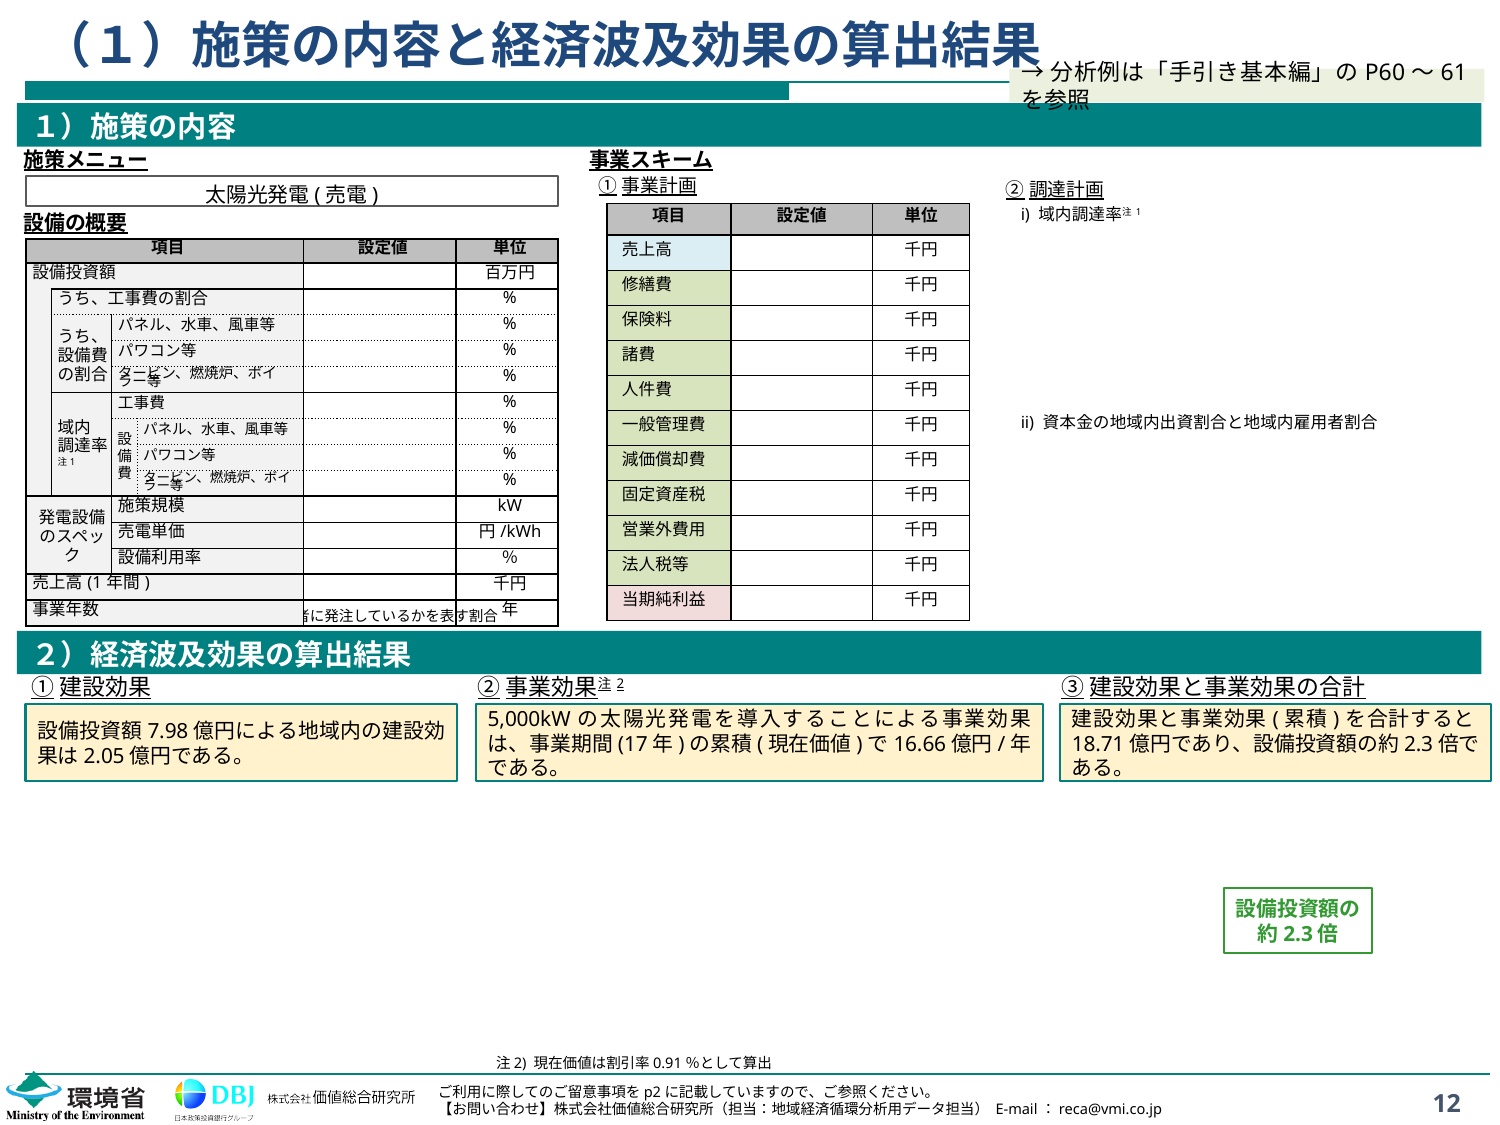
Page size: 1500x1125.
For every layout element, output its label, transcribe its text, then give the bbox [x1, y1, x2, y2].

picture [171, 1075, 419, 1125]
table_cell 千円 [873, 516, 969, 550]
table_cell [732, 411, 872, 445]
table_header 単位 [873, 204, 969, 234]
slide_number 12 [1393, 1079, 1500, 1122]
table_cell [732, 376, 872, 410]
table_cell 千円 [457, 575, 557, 599]
table_header 単位 [457, 240, 557, 262]
table_cell 工事費 [112, 393, 303, 418]
table_cell % [457, 470, 557, 495]
table_cell 人件費 [608, 376, 730, 410]
table_cell 諸費 [608, 341, 730, 375]
text_box i) 域内調達率注1 [1020, 203, 1169, 224]
table_cell [304, 523, 455, 548]
table_cell 設備利用率 [112, 549, 303, 573]
table_cell 修繕費 [608, 271, 730, 305]
picture [2, 1071, 148, 1125]
table_cell [732, 551, 872, 585]
table_cell 千円 [873, 481, 969, 515]
table_header 設定値 [304, 240, 455, 262]
text_box 5,000kWの太陽光発電を導入することによる事業効果は、事業期間(17年)の累積(現在価値)で16.66億円/年である。 [475, 704, 1043, 781]
table_header 項目 [27, 240, 303, 262]
text_box ii) 資本金の地域内出資割合と地域内雇用者割合 [1020, 411, 1413, 432]
table_cell % [457, 341, 557, 367]
table_cell [304, 601, 455, 625]
text_box 設備投資額の約2.3倍 [1224, 887, 1372, 953]
table_cell [304, 290, 455, 315]
table_cell [732, 271, 872, 305]
table_cell パネル、水車、風車等 [137, 418, 303, 444]
text_box １）施策の内容 [16, 103, 1482, 147]
table_cell kW [457, 497, 557, 522]
table_cell [732, 481, 872, 515]
table_cell [304, 418, 455, 444]
table_cell 円/kWh [457, 523, 557, 548]
text_box 注2) 現在価値は割引率0.91％として算出 [496, 1055, 1028, 1072]
table_cell 保険料 [608, 306, 730, 340]
table_cell 千円 [873, 271, 969, 305]
table_cell % [457, 444, 557, 470]
table_cell うち、工事費の割合 [52, 290, 303, 315]
table_cell 設備費 [112, 418, 137, 495]
table_cell タービン、燃焼炉、ボイラー等 [137, 470, 303, 495]
text_box 施策メニュー [23, 147, 172, 172]
table_cell 千円 [873, 376, 969, 410]
text_box ①建設効果 [16, 675, 407, 708]
table_cell 千円 [873, 586, 969, 620]
text_box ２）経済波及効果の算出結果 [16, 630, 1482, 675]
table_cell [304, 393, 455, 418]
table_cell ％ [457, 549, 557, 573]
table_cell 営業外費用 [608, 516, 730, 550]
table_cell 発電設備 のスペック [27, 497, 111, 573]
table_cell % [457, 315, 557, 341]
table_cell % [457, 367, 557, 392]
table_cell 域内 調達率 注1 [52, 393, 111, 495]
table_cell [304, 315, 455, 341]
text_box ①事業計画 [598, 174, 776, 197]
table_cell [732, 341, 872, 375]
table_cell [304, 575, 455, 599]
text_box ②事業効果注2 [462, 675, 853, 708]
table_cell 固定資産税 [608, 481, 730, 515]
table_cell [732, 236, 872, 270]
table_cell [304, 549, 455, 573]
text_box 事業スキーム [589, 147, 737, 172]
table_cell パネル、水車、風車等 [112, 315, 303, 341]
table_cell [304, 367, 455, 392]
table_cell タービン、燃焼炉、ボイラー等 [112, 367, 303, 392]
text_box 設備投資額7.98億円による地域内の建設効果は2.05億円である。 [25, 704, 457, 781]
table_header 設定値 [732, 204, 872, 234]
table_cell 売電単価 [112, 523, 303, 548]
table_cell 千円 [873, 306, 969, 340]
table_cell 百万円 [457, 264, 557, 288]
text_box 建設効果と事業効果(累積)を合計すると18.71億円であり、設備投資額の約2.3倍である。 [1060, 704, 1492, 781]
table_cell 一般管理費 [608, 411, 730, 445]
table_cell [304, 497, 455, 522]
table_cell [304, 264, 455, 288]
table_cell [732, 516, 872, 550]
table_cell 当期純利益 [608, 586, 730, 620]
table_cell % [457, 393, 557, 418]
table_cell パワコン等 [137, 444, 303, 470]
table_cell 千円 [873, 551, 969, 585]
table_cell [304, 341, 455, 367]
table_cell 施策規模 [112, 497, 303, 522]
table_cell 千円 [873, 446, 969, 480]
text_box 設備の概要 [23, 209, 201, 235]
table_cell 千円 [873, 236, 969, 270]
table_cell [732, 306, 872, 340]
table_cell うち、 設備費 の割合 [52, 315, 111, 392]
table_cell 設備投資額 [27, 264, 303, 289]
table_cell [304, 470, 455, 495]
table_cell 千円 [873, 341, 969, 375]
table_cell 法人税等 [608, 551, 730, 585]
table_cell [732, 446, 872, 480]
table_cell % [457, 418, 557, 444]
table_cell % [457, 290, 557, 315]
table_cell 年 [457, 601, 557, 625]
table_cell [27, 289, 51, 495]
table_cell 千円 [873, 411, 969, 445]
table_cell パワコン等 [112, 341, 303, 367]
title （１）施策の内容と経済波及効果の算出結果 [25, 0, 1355, 82]
text_box →分析例は「手引き基本編」のP60～61を参照 [1009, 68, 1485, 102]
table_cell 事業年数 [27, 601, 303, 625]
table_cell [304, 444, 455, 470]
table_cell [732, 586, 872, 620]
table_cell 減価償却費 [608, 446, 730, 480]
text_box ③建設効果と事業効果の合計 [1046, 675, 1437, 708]
text_box 太陽光発電(売電) [26, 176, 558, 206]
table_header 項目 [608, 204, 730, 234]
text_box ②調達計画 [1005, 177, 1183, 201]
table_cell 売上高 [608, 236, 730, 270]
table_cell 売上高(1年間) [27, 575, 303, 599]
